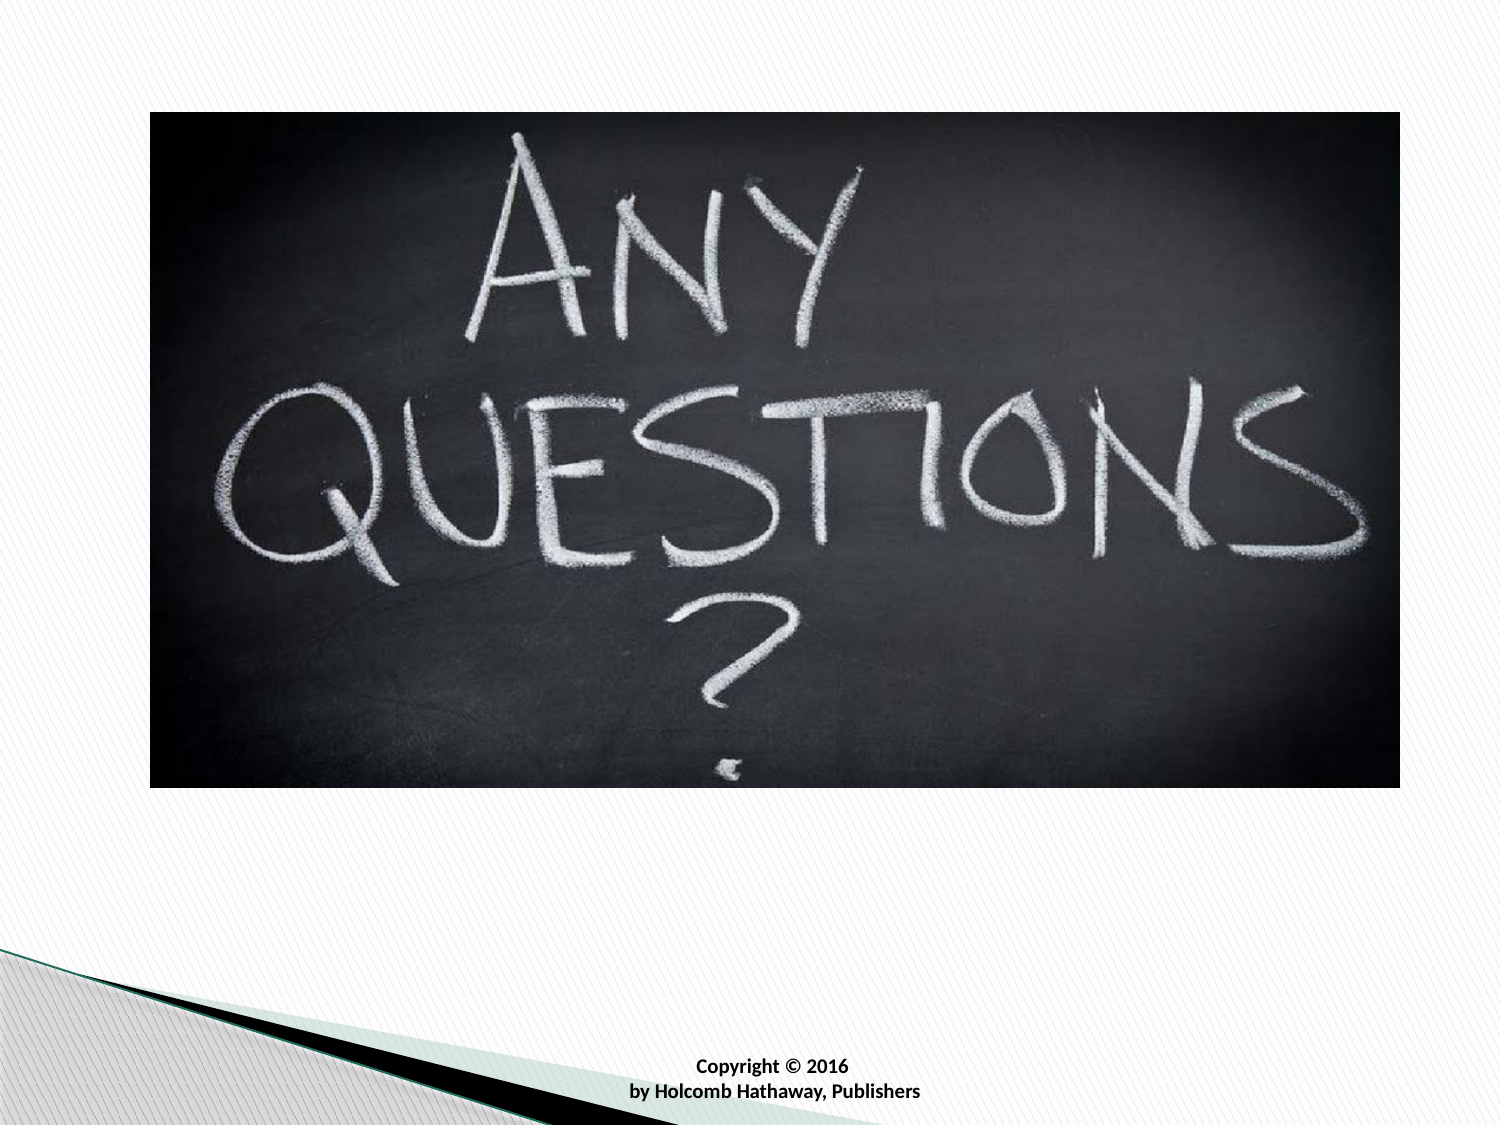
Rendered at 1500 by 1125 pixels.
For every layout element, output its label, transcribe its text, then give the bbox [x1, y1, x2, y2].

footer Copyright © 2016 by Holcomb Hathaway, Publishers [582, 1050, 968, 1110]
picture [149, 112, 1401, 788]
